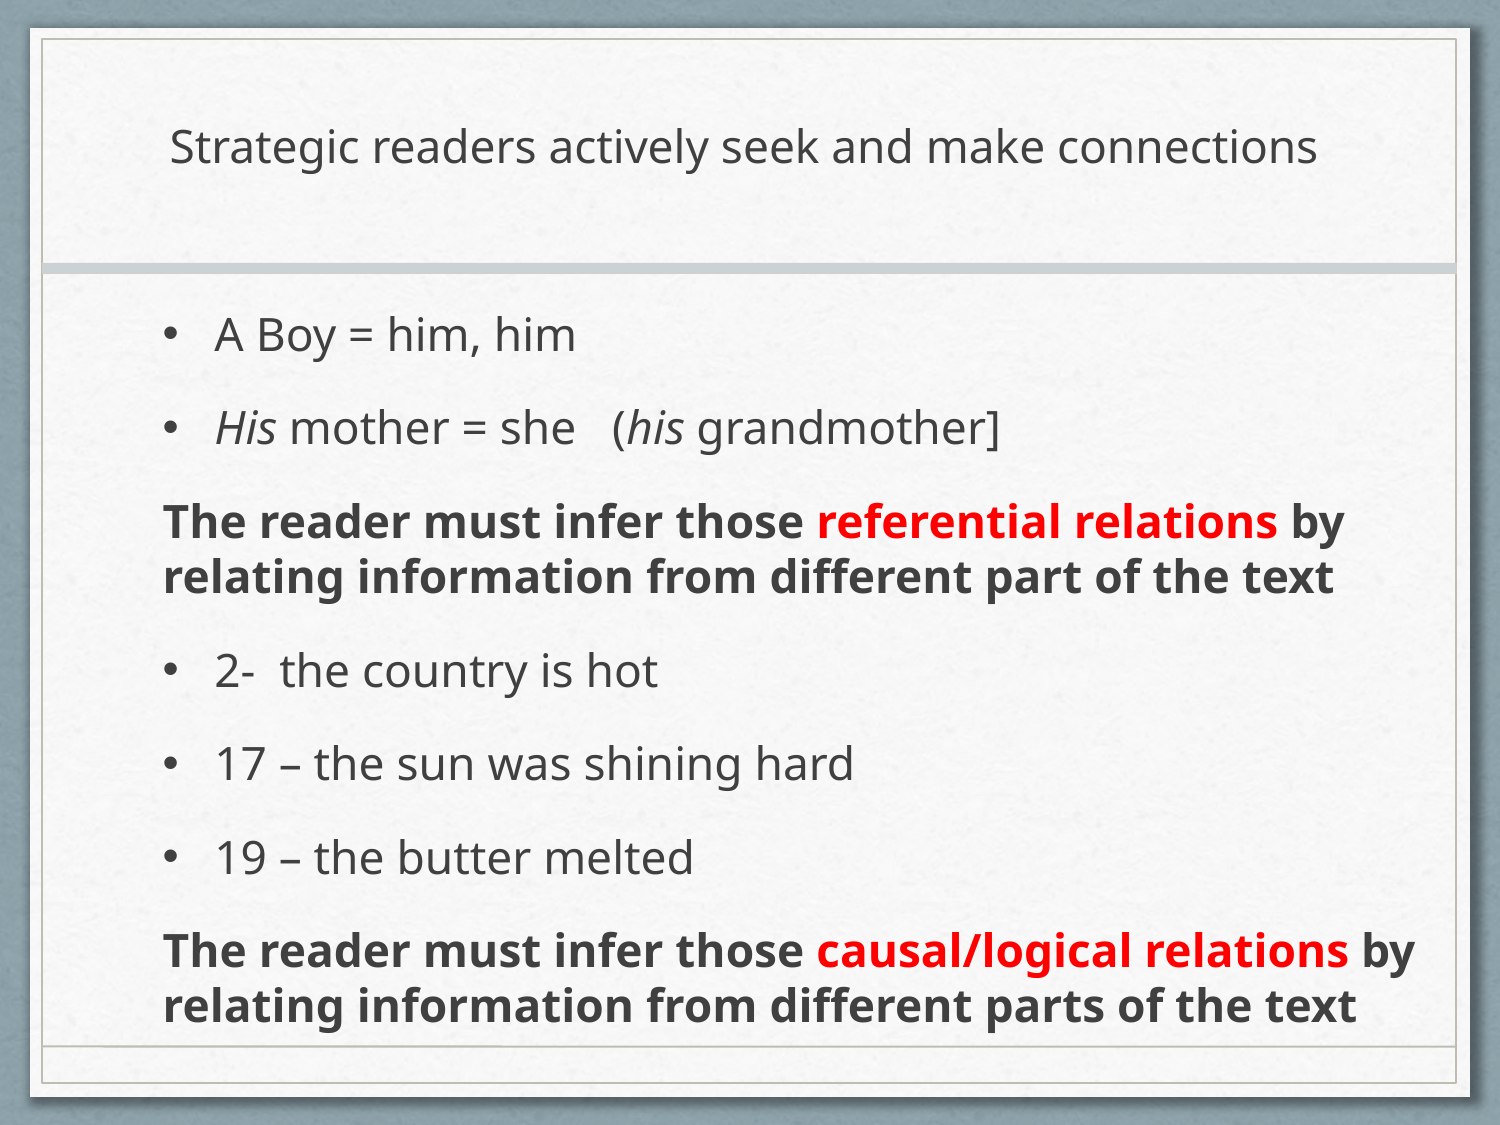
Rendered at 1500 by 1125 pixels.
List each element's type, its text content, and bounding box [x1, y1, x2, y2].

title Strategic readers actively seek and make connections [147, 92, 1353, 198]
list A Boy = him, him His mother = she (his grandmother] The reader must infer those referential relations by relating information from different part of the text 2- the country is hot 17 – the sun was shining hard 19 – the butter melted The reader must infer those causal/logical relations by relating information from different parts of the text [147, 297, 1440, 1092]
picture [30, 28, 1470, 1097]
